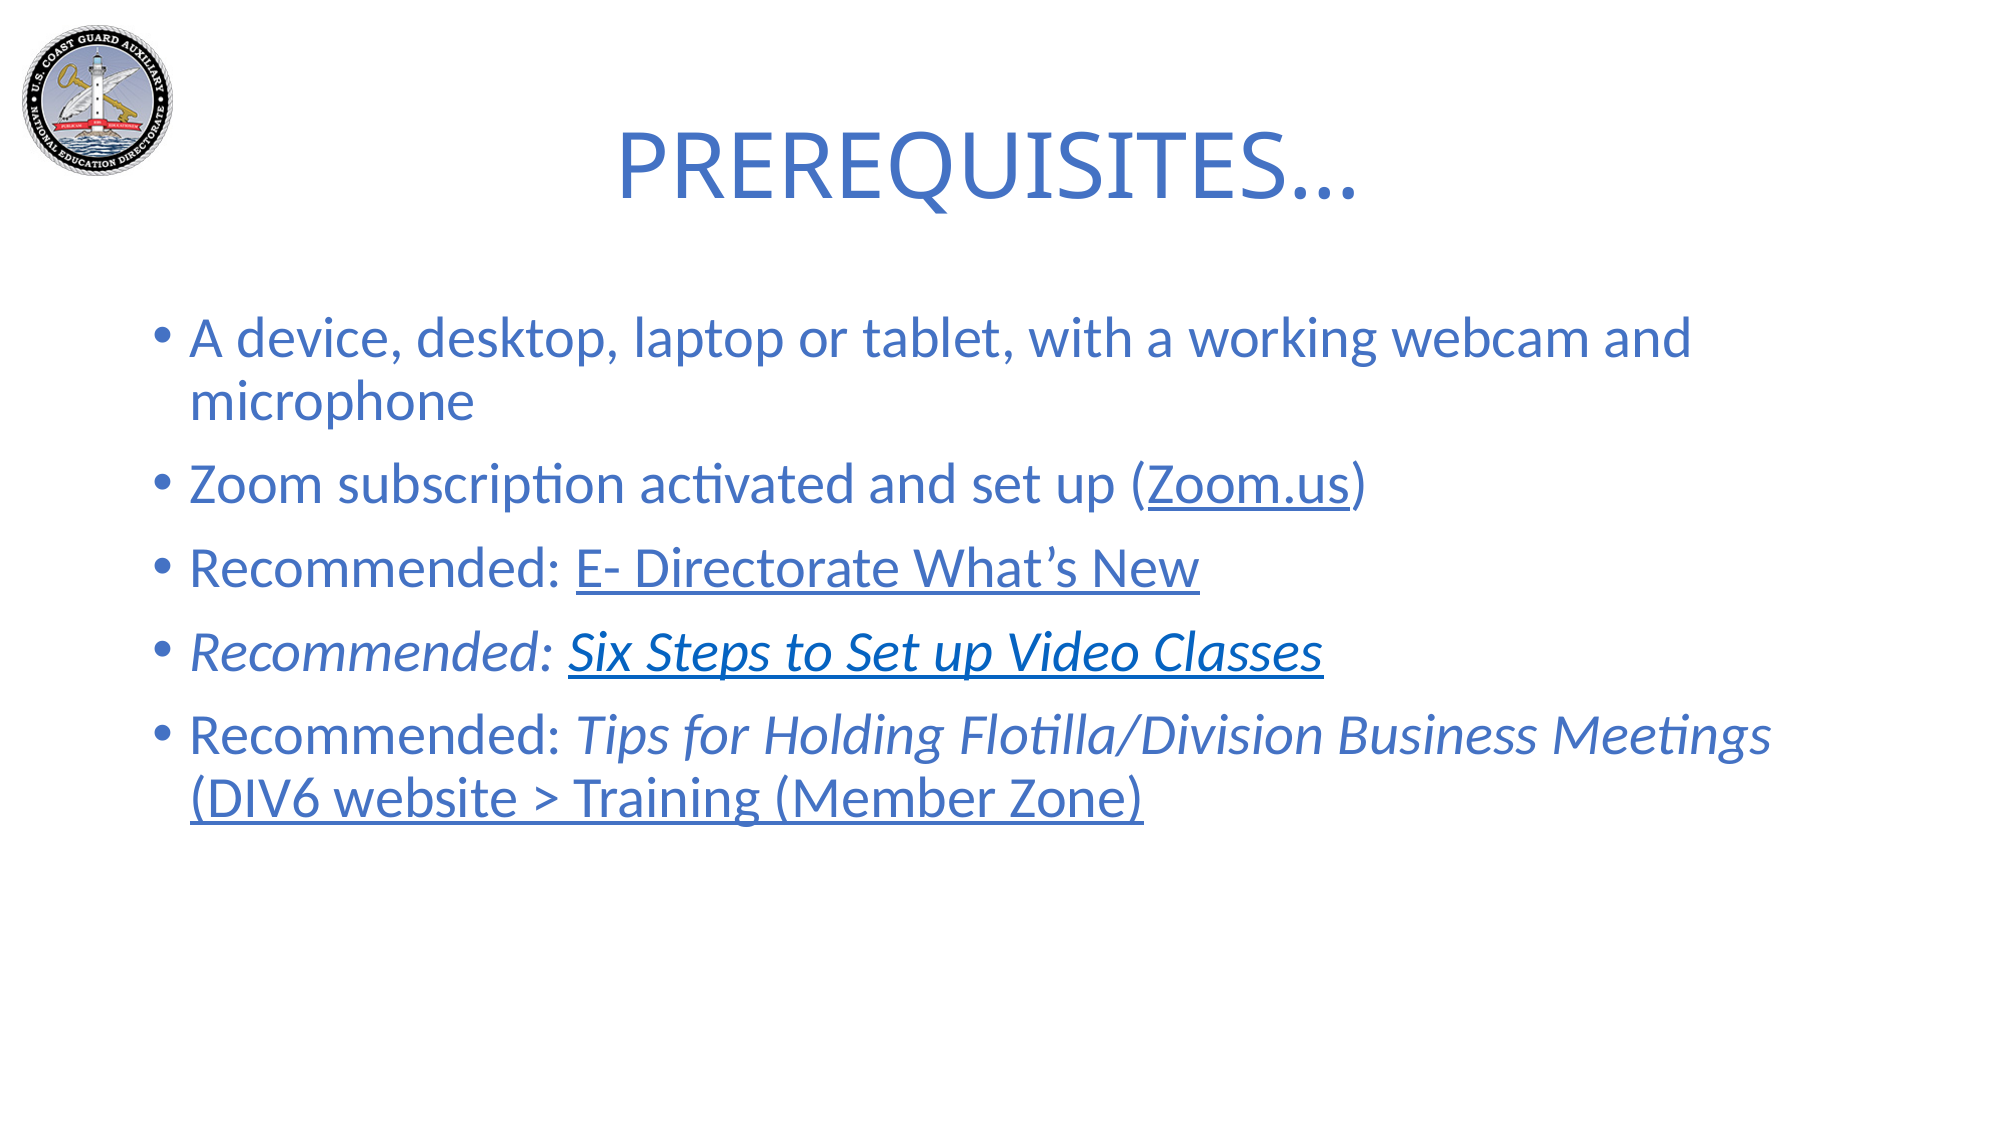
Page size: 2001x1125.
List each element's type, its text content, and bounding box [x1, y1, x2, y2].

list A device, desktop, laptop or tablet, with a working webcam and microphone Zoom subscription activated and set up (Zoom.us) Recommended: E- Directorate What’s New Recommended: Six Steps to Set up Video Classes Recommended: Tips for Holding Flotilla/Division Business Meetings (DIV6 website > Training (Member Zone) [137, 299, 1863, 1014]
title PREREQUISITES… [137, 59, 1863, 278]
picture [22, 25, 173, 176]
